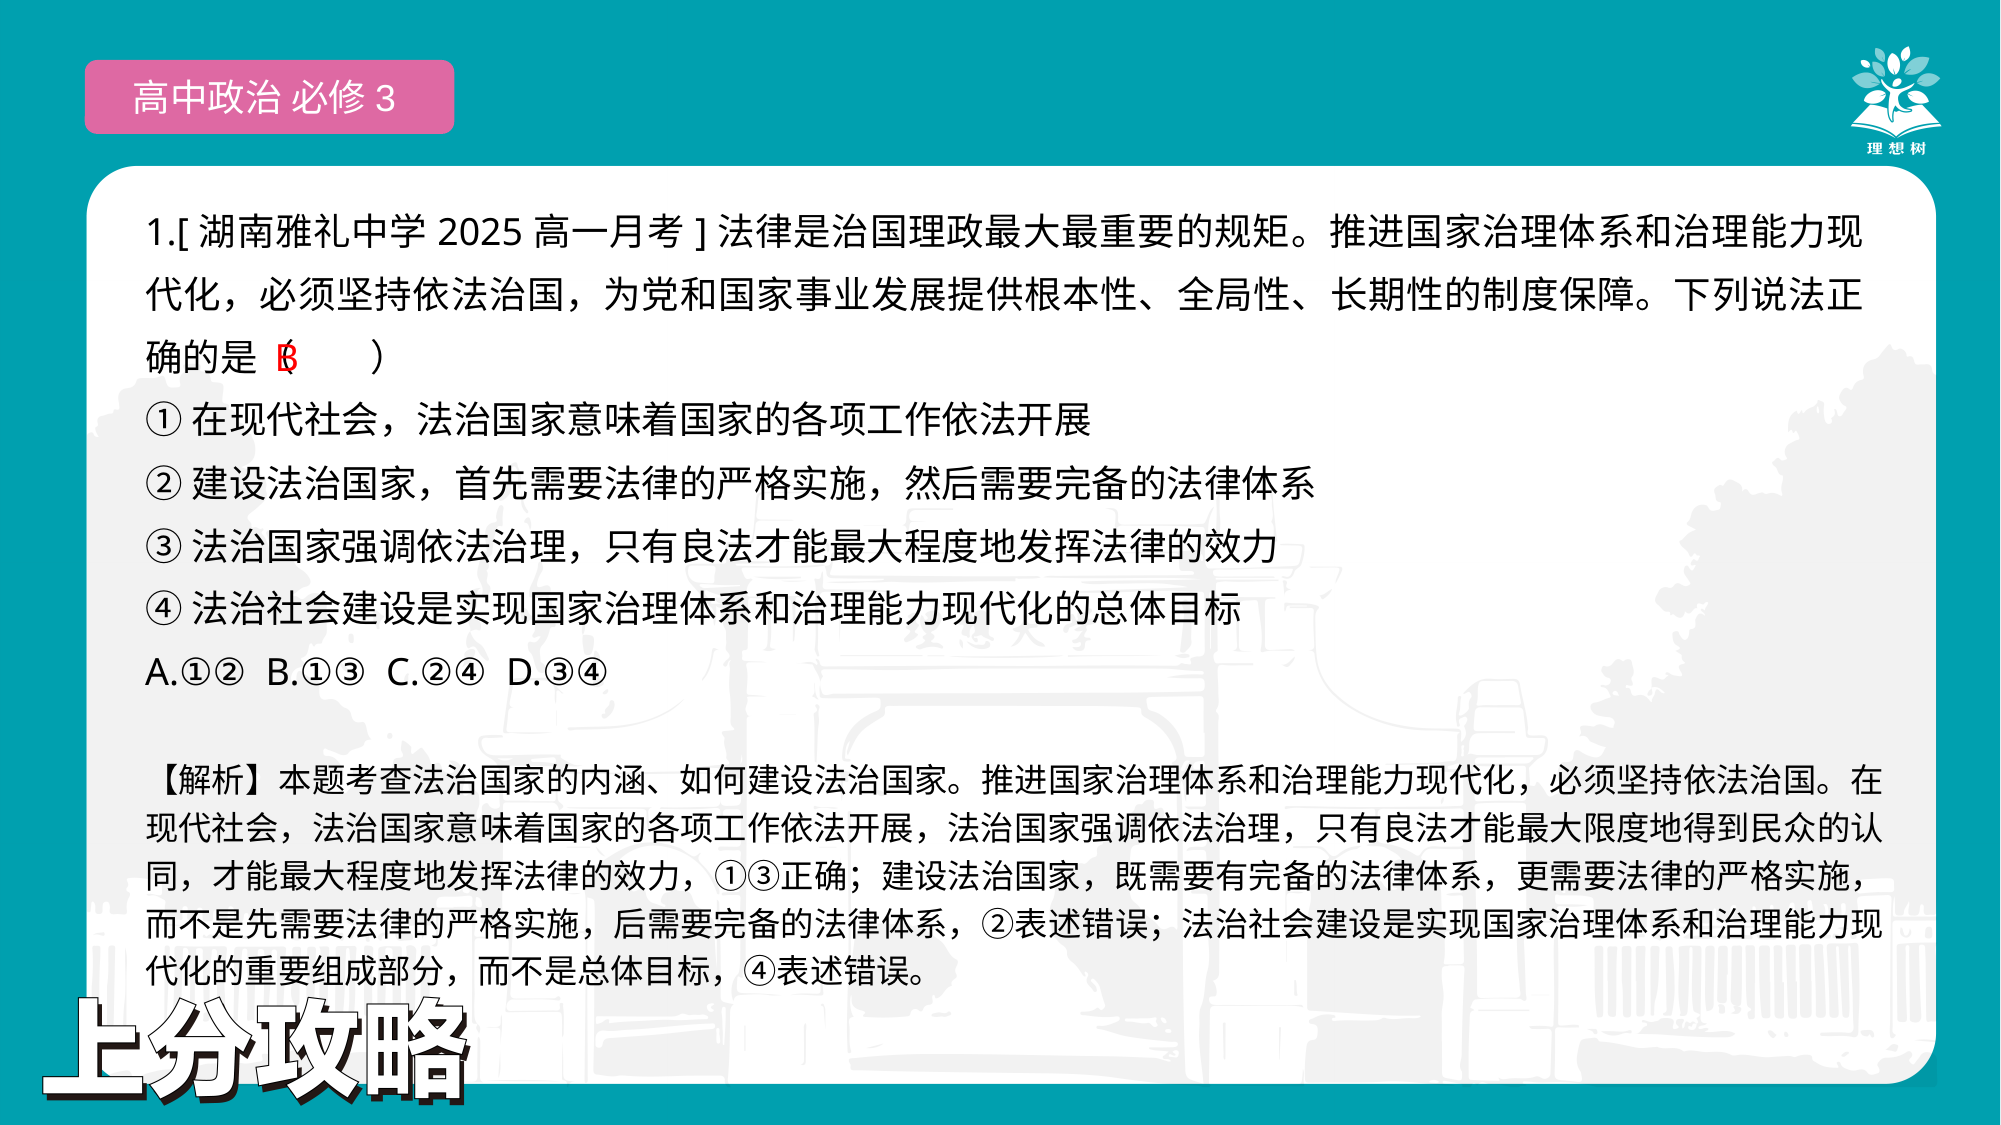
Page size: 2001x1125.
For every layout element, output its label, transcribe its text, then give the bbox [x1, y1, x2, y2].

text_box 【解析】本题考查法治国家的内涵、如何建设法治国家。推进国家治理体系和治理能力现代化，必须坚持依法治国。在现代社会，法治国家意味着国家的各项工作依法开展，法治国家强调依法治理，只有良法才能最大限度地得到民众的认同，才能最大程度地发挥法律的效力，①③正确；建设法治国家，既需要有完备的法律体系，更需要法律的严格实施，而不是先需要法律的严格实施，后需要完备的法律体系，②表述错误；法治社会建设是实现国家治理体系和治理能力现代化的重要组成部分，而不是总体目标，④表述错误。 [130, 743, 1899, 998]
text_box 1.[湖南雅礼中学2025高一月考]法律是治国理政最大最重要的规矩。推进国家治理体系和治理能力现代化，必须坚持依法治国，为党和国家事业发展提供根本性、全局性、长期性的制度保障。下列说法正确的是（ ） ①在现代社会，法治国家意味着国家的各项工作依法开展 ②建设法治国家，首先需要法律的严格实施，然后需要完备的法律体系 ③法治国家强调依法治理，只有良法才能最大程度地发挥法律的效力 ④法治社会建设是实现国家治理体系和治理能力现代化的总体目标 A.①② B.①③ C.②④ D.③④ [130, 182, 1880, 701]
text_box B [249, 304, 367, 387]
text_box 高中政治 必修3 [83, 58, 456, 135]
picture [0, 0, 2001, 1125]
